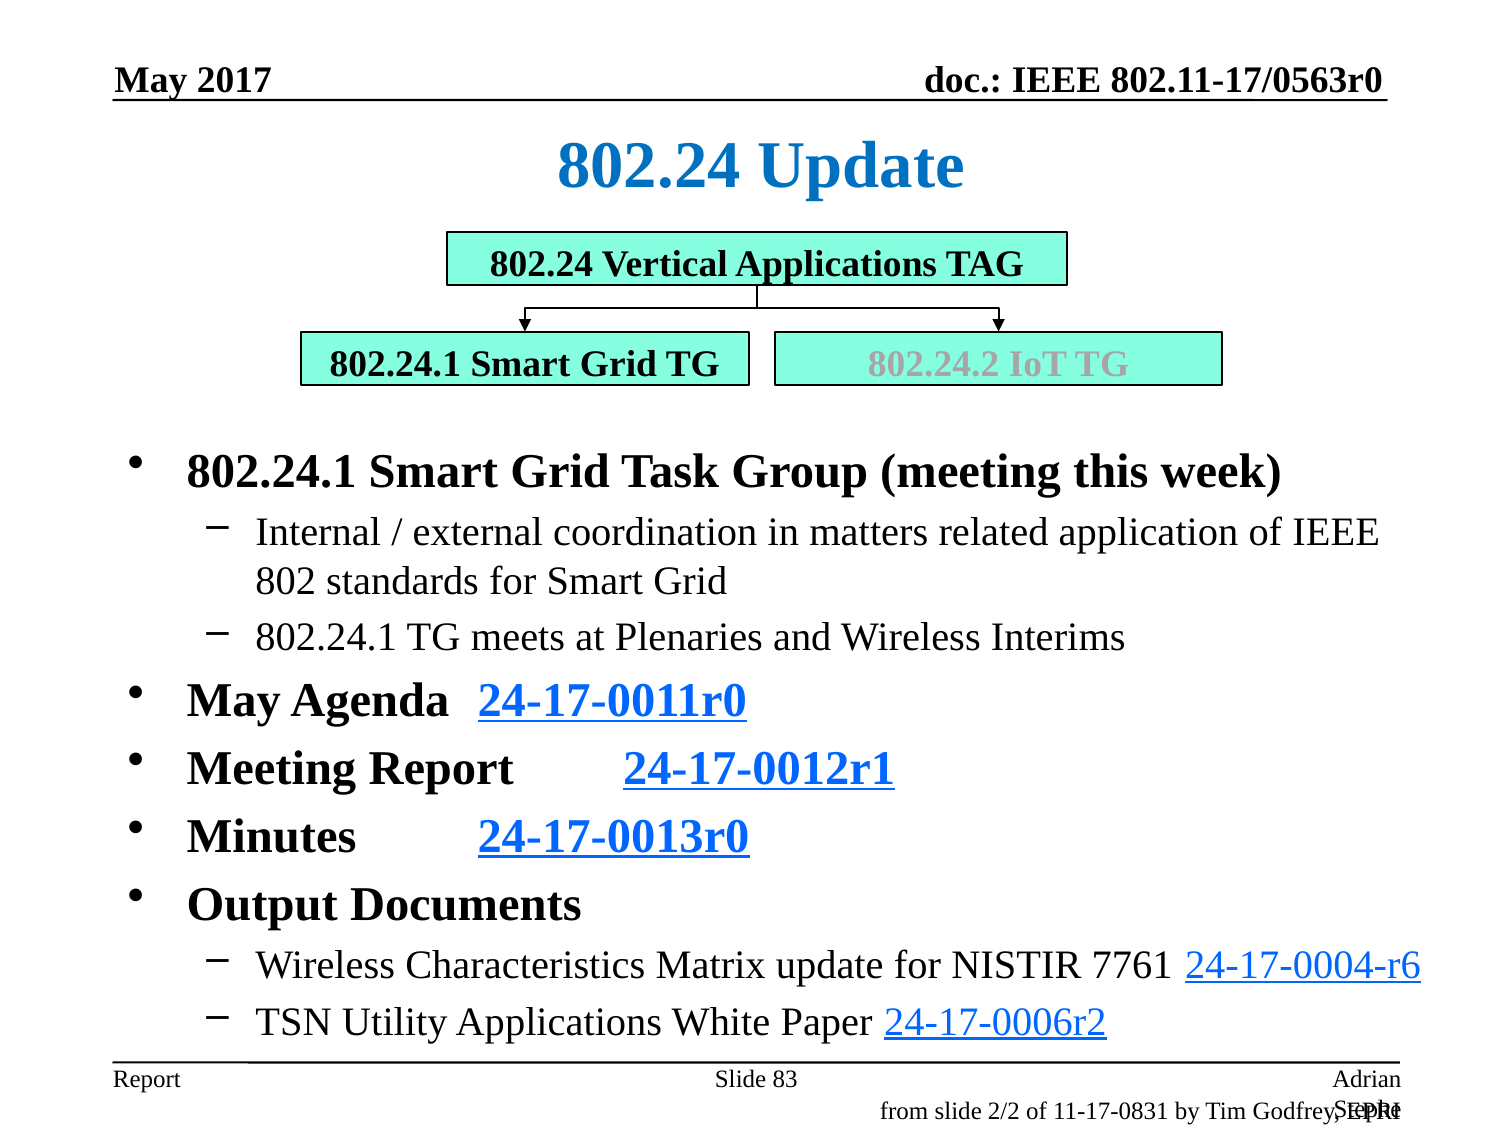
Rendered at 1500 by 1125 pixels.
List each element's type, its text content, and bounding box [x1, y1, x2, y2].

title 802.24 Update [123, 113, 1399, 209]
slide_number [114, 54, 374, 101]
text_box from slide 2/2 of 11-17-0831 by Tim Godfrey, EPRI [343, 1087, 1417, 1125]
footer Adrian Stephens, Intel Corporation [1324, 1061, 1402, 1087]
slide_number Slide 83 [711, 1061, 801, 1087]
list 802.24.1 Smart Grid Task Group (meeting this week) Internal / external coordination in matters related application of IEEE 802 standards for Smart Grid 802.24.1 TG meets at Plenaries and Wireless Interims May Agenda 24-17-0011r0 Meeting Report 24-17-0012r1 Minutes 24-17-0013r0 Output Documents Wireless Characteristics Matrix update for NISTIR 7761 24-17-0004-r6 TSN Utility Applications White Paper 24-17-0006r2 [112, 431, 1447, 1059]
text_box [300, 231, 1223, 386]
